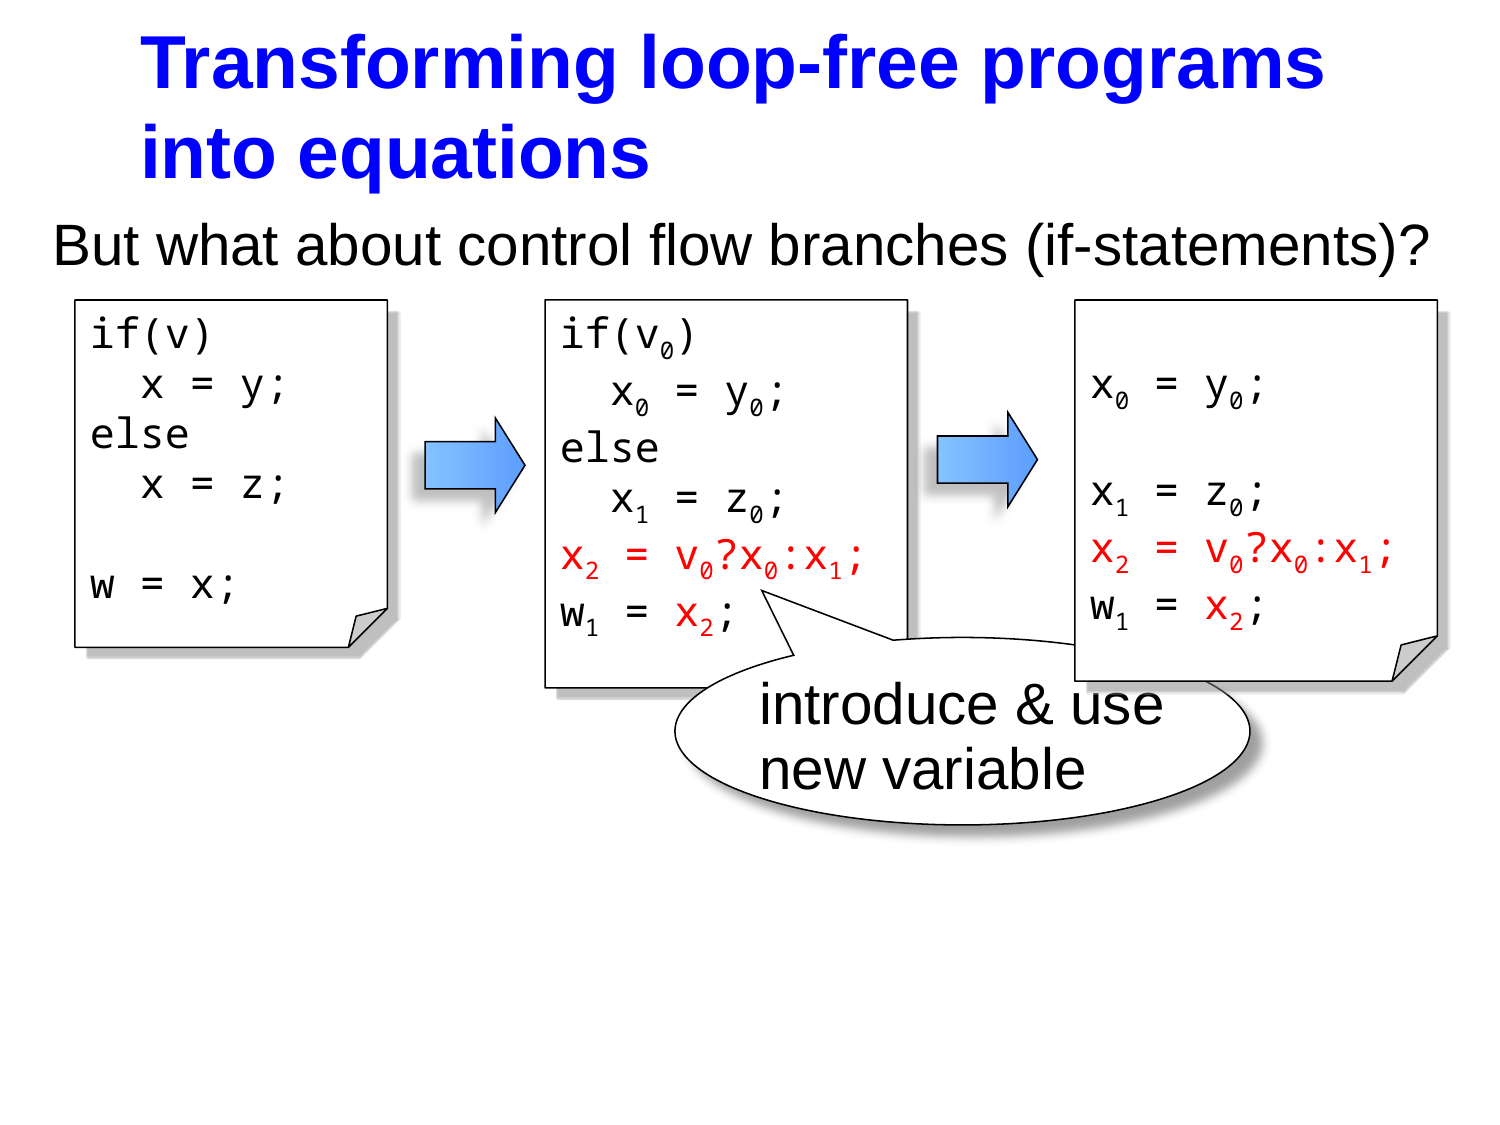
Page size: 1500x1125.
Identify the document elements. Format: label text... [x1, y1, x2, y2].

text_box [425, 418, 526, 513]
text_box if(v0) x0 = y0; else x1 = z0; x2 = v0?x0:x1; w1 = x2; [545, 299, 908, 688]
text_box x0 = y0; x1 = z0; x2 = v0?x0:x1; w1 = x2; [1074, 299, 1438, 682]
title Transforming loop-free programs into equations [124, 31, 1476, 176]
text_box [937, 412, 1038, 507]
text_box if(v) x = y; else x = z; w = x; [74, 299, 388, 648]
text_box introduce & use new variable [674, 590, 1250, 825]
list But what about control flow branches (if-statements)? [37, 199, 1500, 1051]
